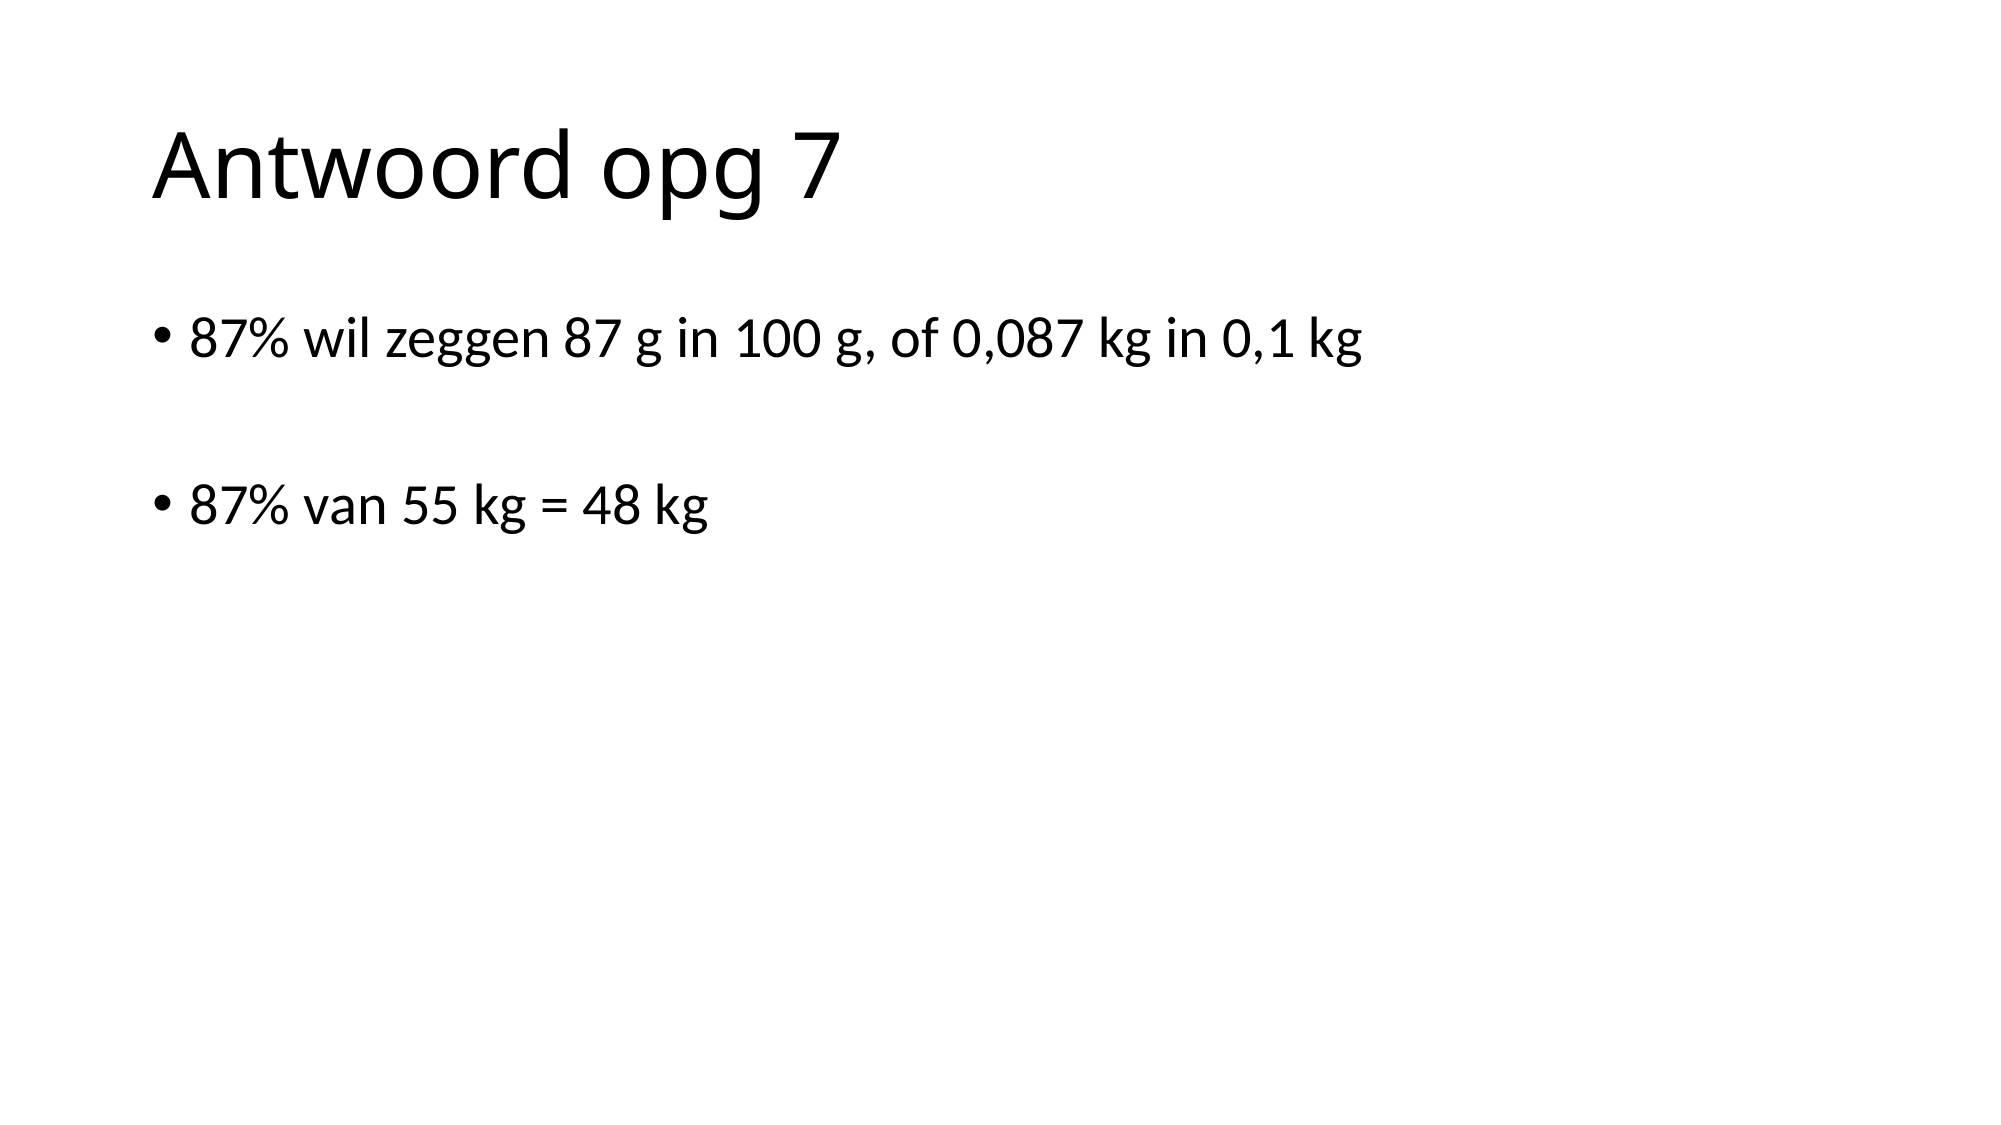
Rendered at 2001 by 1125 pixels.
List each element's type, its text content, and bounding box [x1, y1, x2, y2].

title Antwoord opg 7 [137, 59, 1863, 278]
list 87% wil zeggen 87 g in 100 g, of 0,087 kg in 0,1 kg 87% van 55 kg = 48 kg [137, 299, 1863, 1014]
